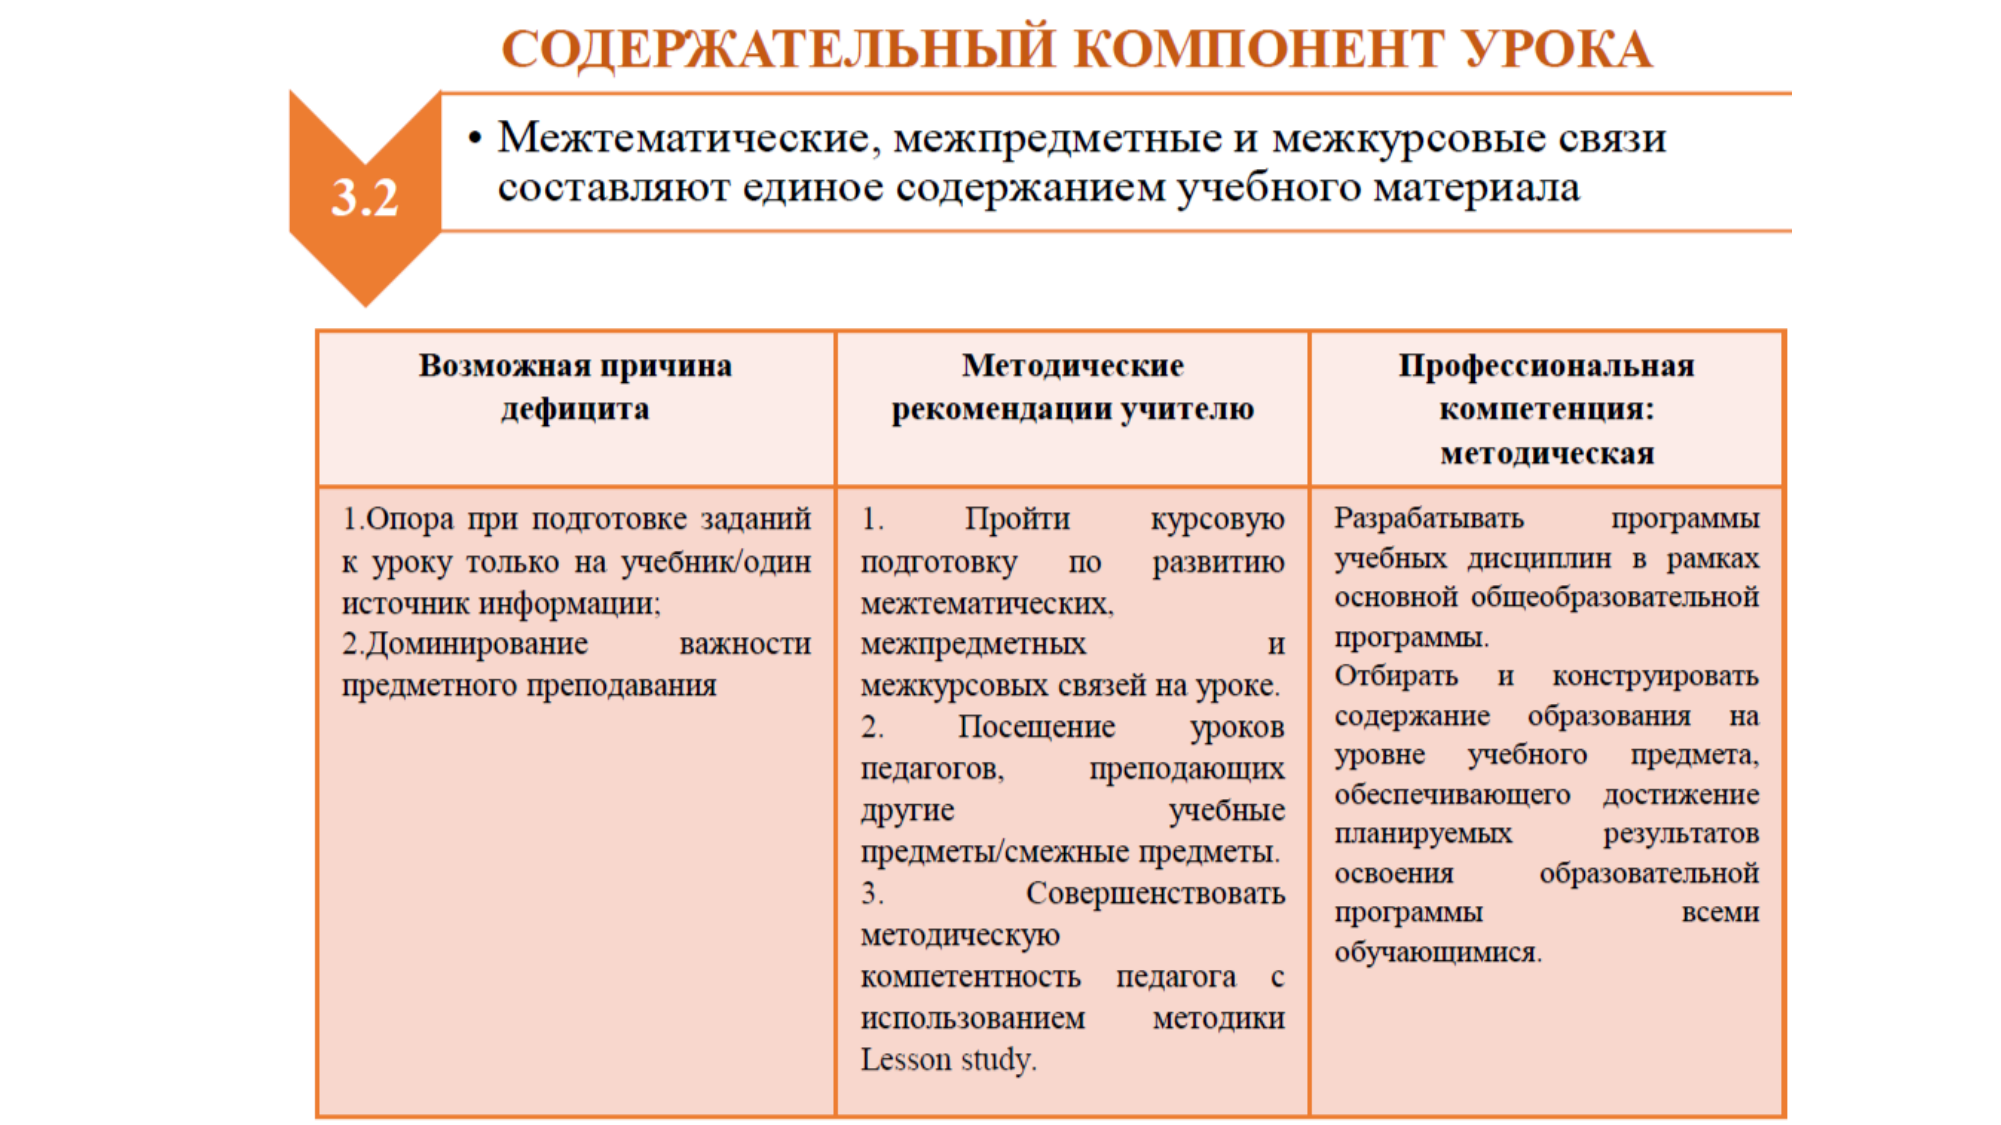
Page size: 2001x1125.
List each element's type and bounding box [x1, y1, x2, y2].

picture [287, 9, 1792, 1125]
